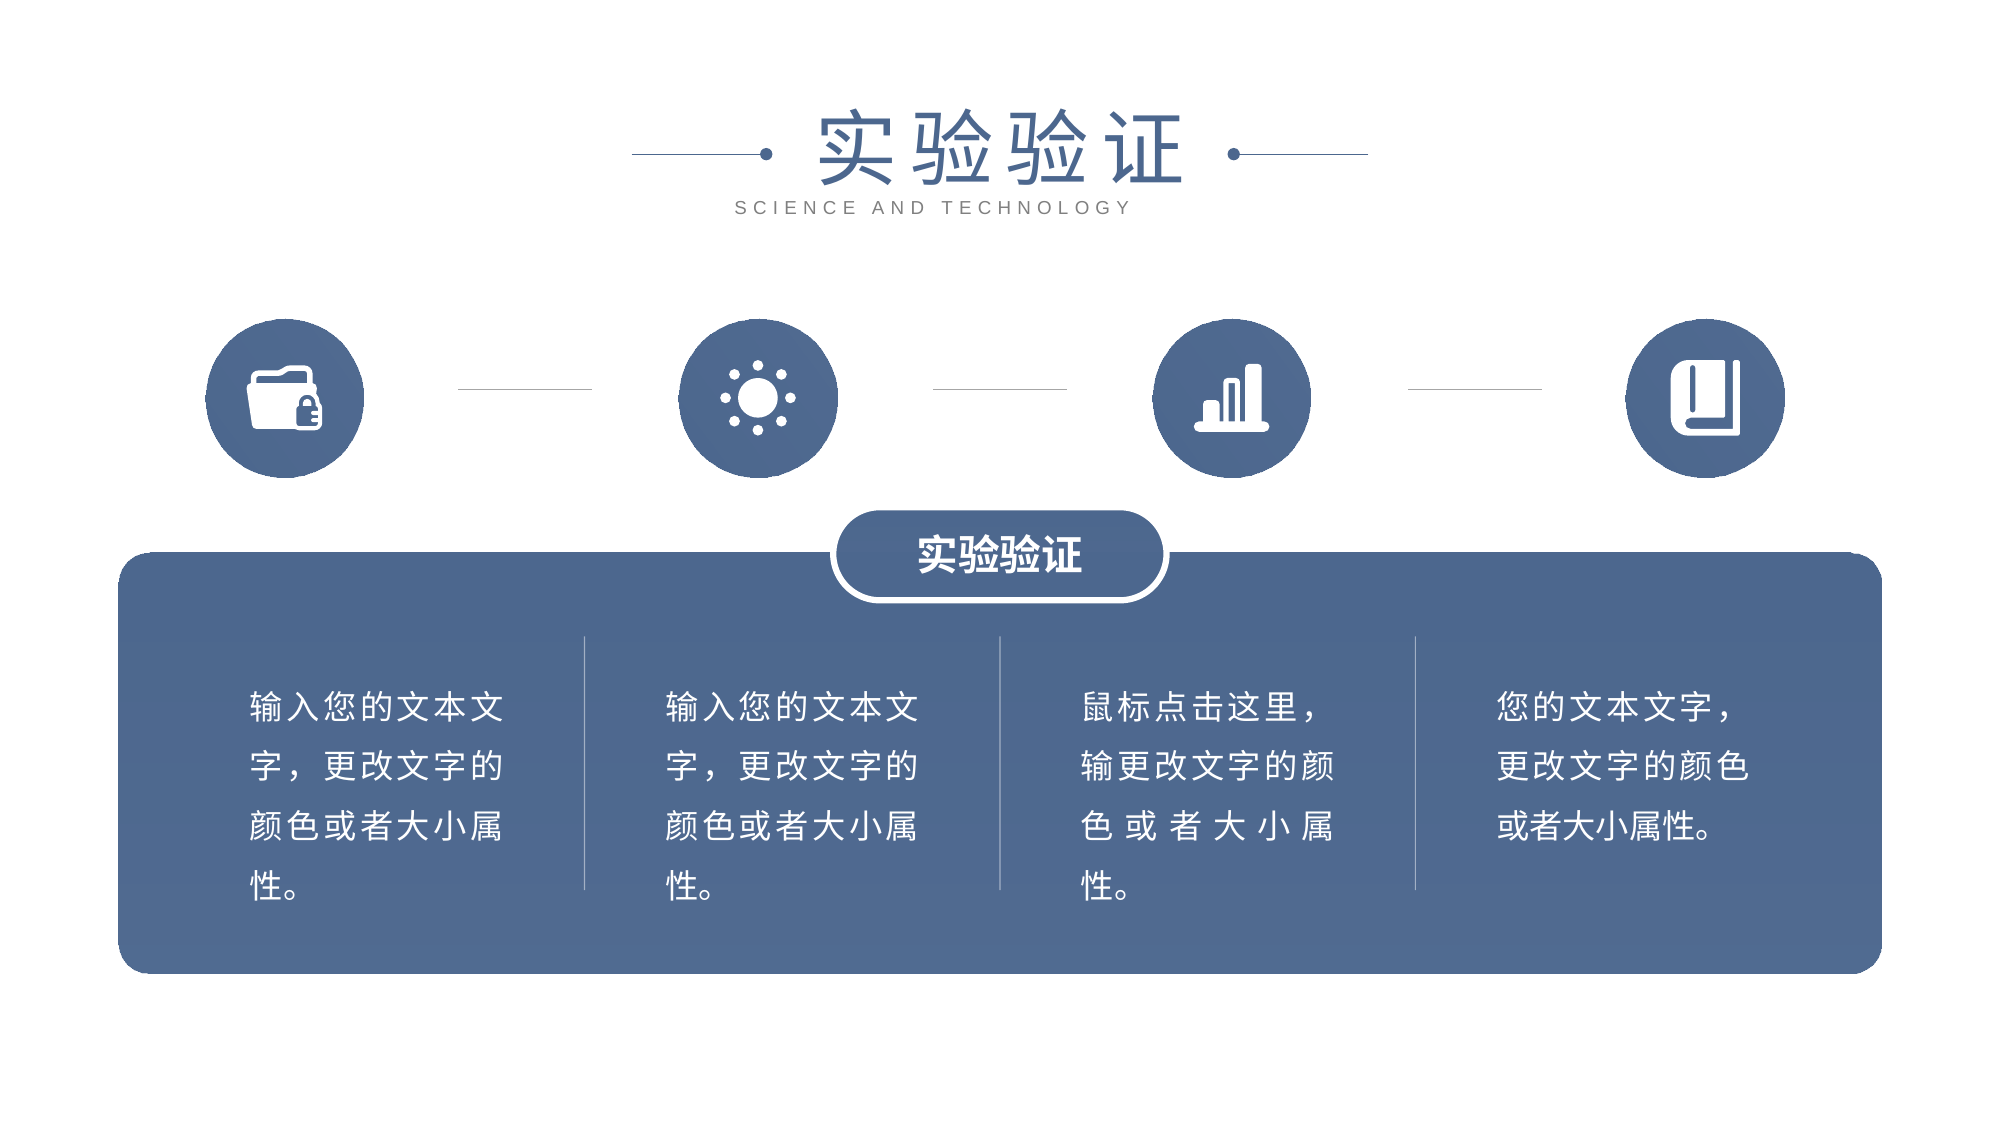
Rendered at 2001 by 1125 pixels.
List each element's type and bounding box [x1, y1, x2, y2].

text_box [0, 0, 2000, 1125]
text_box [205, 318, 1785, 478]
